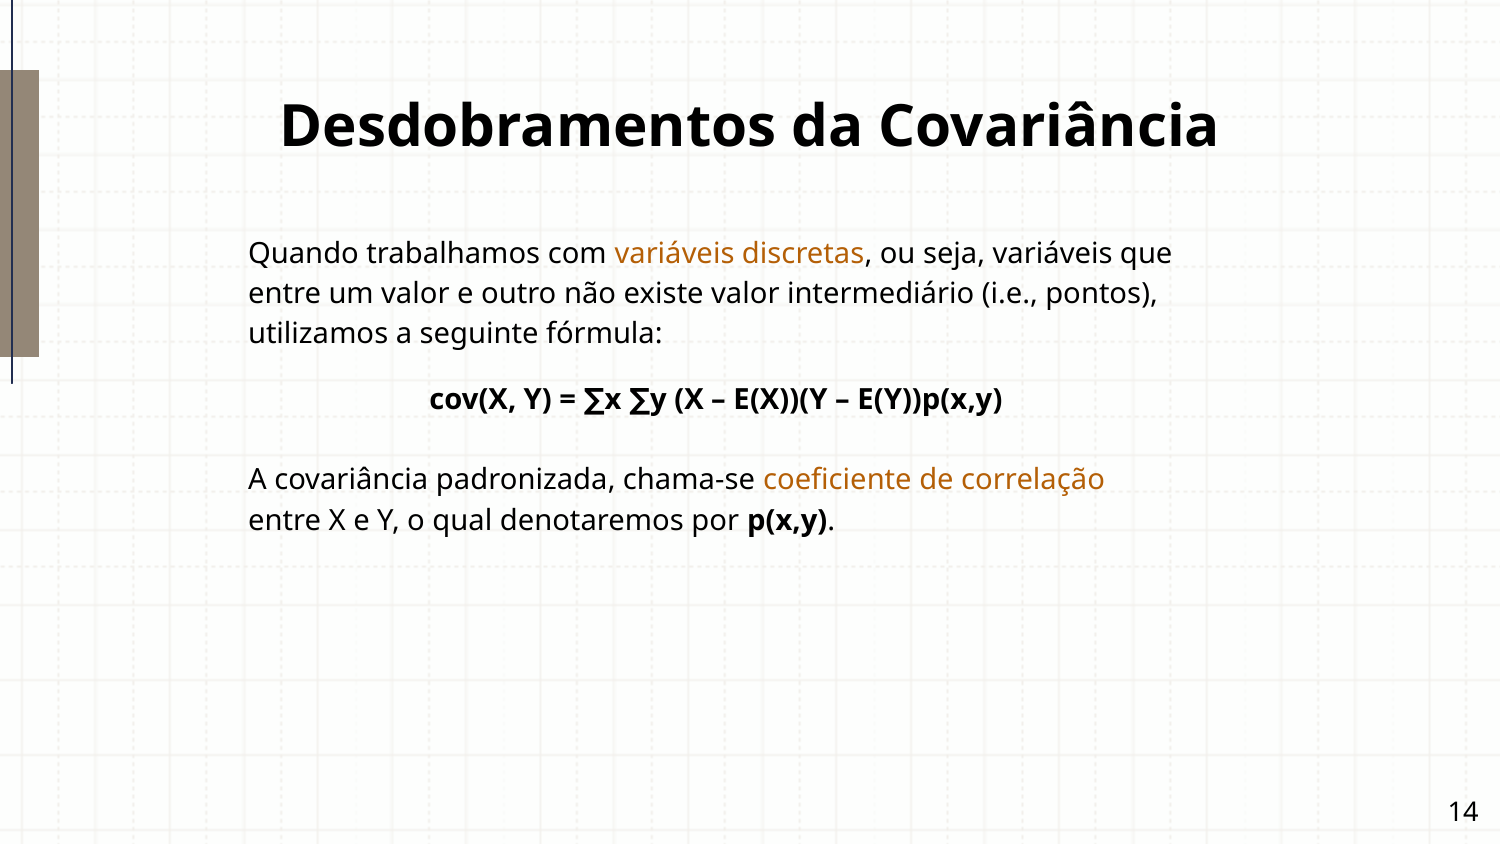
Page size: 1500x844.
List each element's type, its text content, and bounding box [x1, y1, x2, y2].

title Desdobramentos da Covariância [118, 72, 1382, 167]
subtitle cov(X, Y) = ∑x ∑y (X – E(X))(Y – E(Y))p(x,y) A covariância padronizada, chama-se coeficiente de correlação entre X e Y, o qual denotaremos por p(x,y). [233, 360, 1200, 430]
subtitle Quando trabalhamos com variáveis discretas, ou seja, variáveis que entre um valor e outro não existe valor intermediário (i.e., pontos), utilizamos a seguinte fórmula: [233, 214, 1267, 348]
slide_number ‹#› [1403, 779, 1494, 844]
